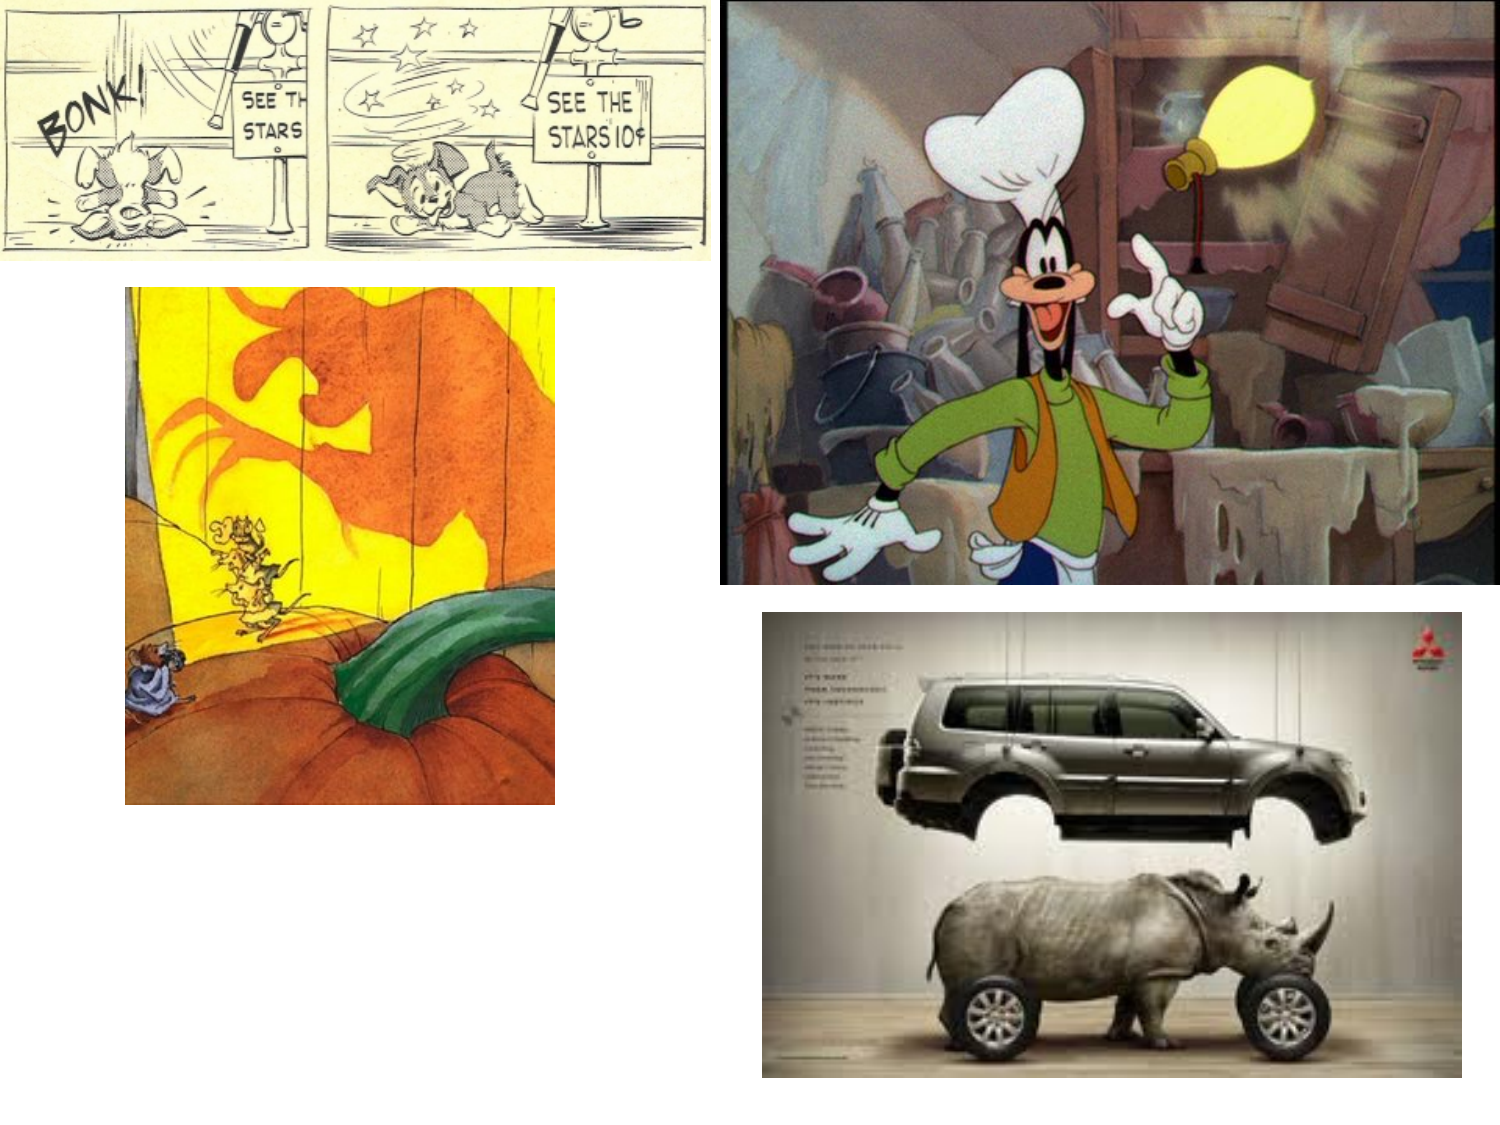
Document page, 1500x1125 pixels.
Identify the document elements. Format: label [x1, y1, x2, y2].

picture [0, 0, 712, 262]
picture [124, 287, 555, 805]
picture [762, 612, 1462, 1078]
picture [719, 0, 1500, 586]
